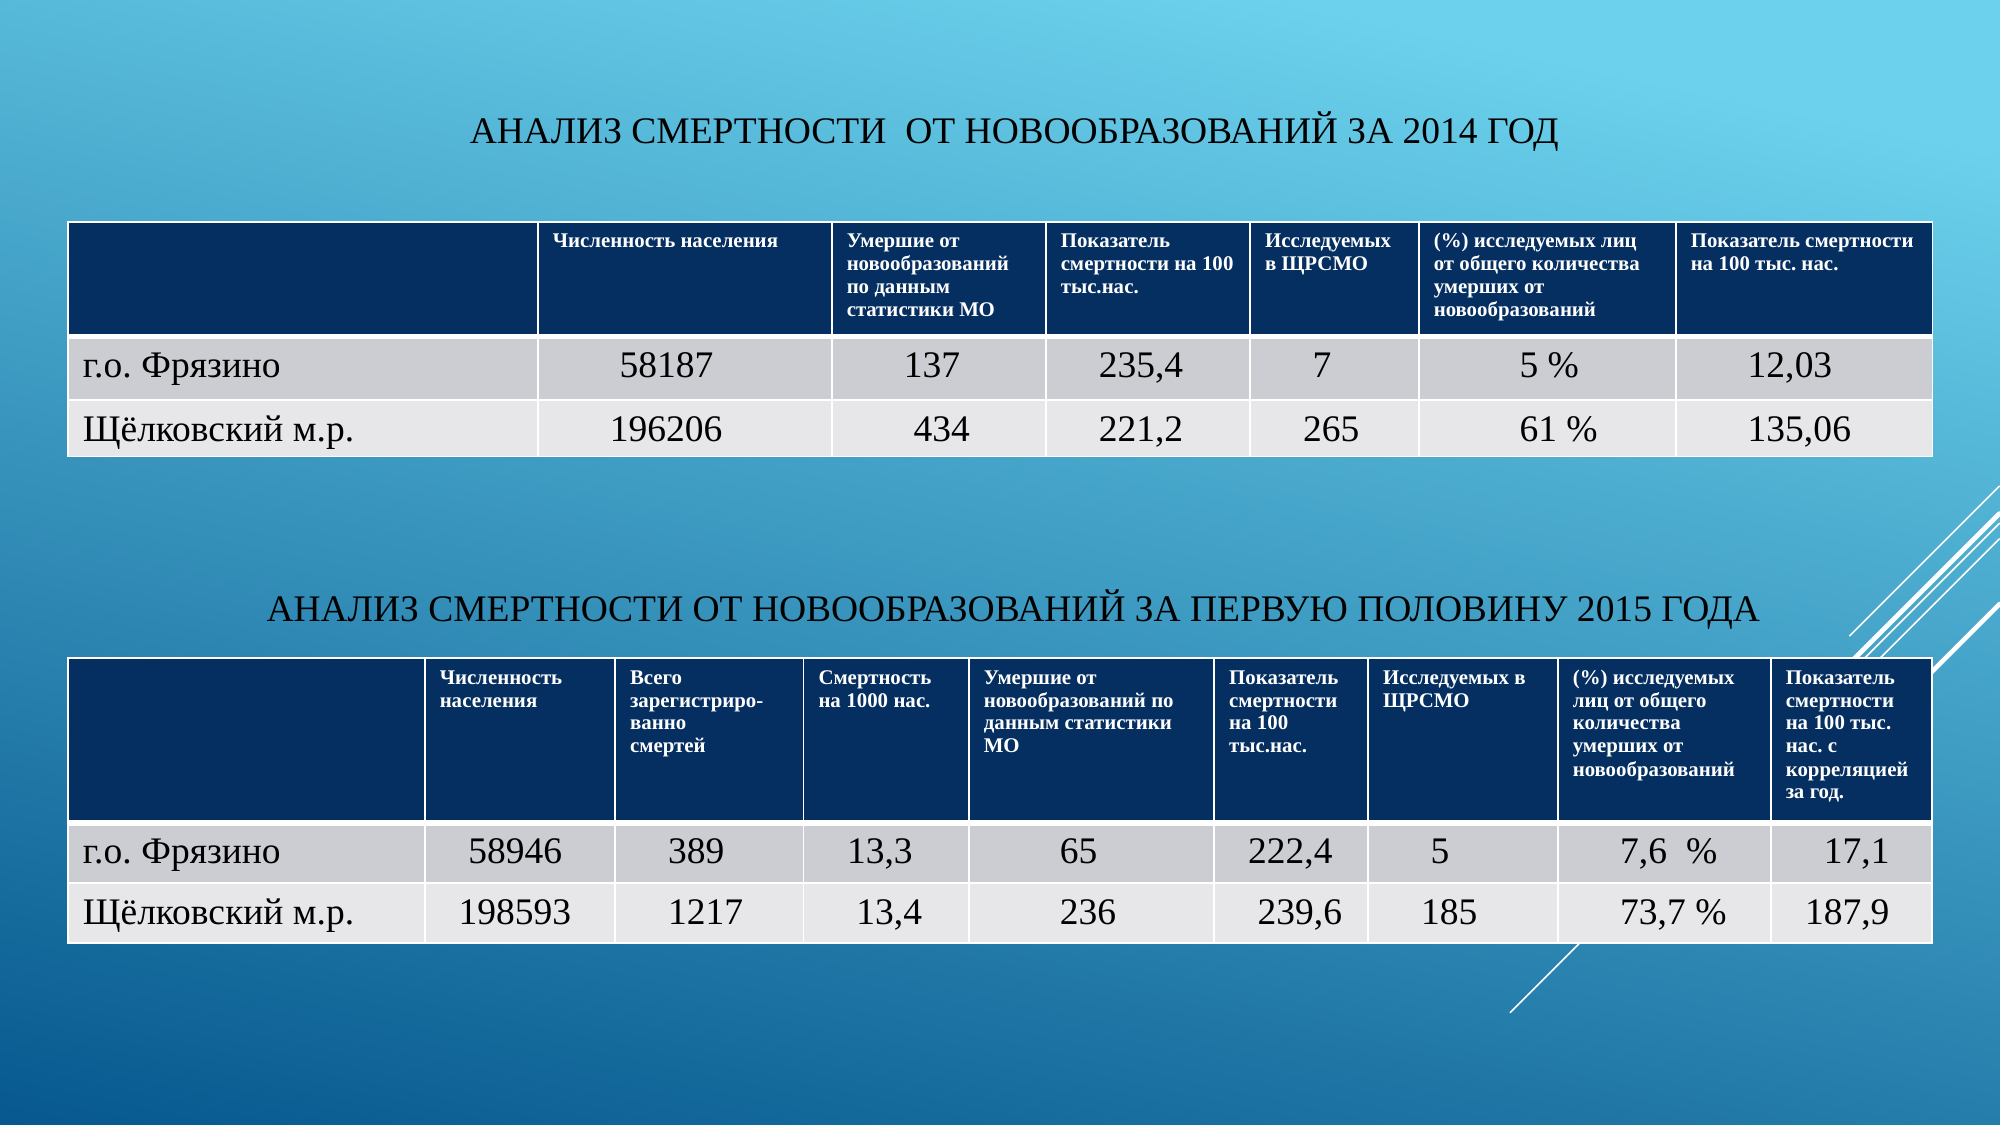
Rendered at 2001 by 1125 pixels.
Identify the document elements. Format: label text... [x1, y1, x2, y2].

table_cell 58187 [539, 339, 831, 399]
table_cell 61 % [1420, 401, 1675, 456]
table_cell 222,4 [1215, 826, 1367, 882]
table_cell 13,3 [804, 826, 968, 882]
table_cell 185 [1369, 884, 1557, 942]
table_cell 137 [833, 339, 1045, 399]
text_box АНАЛИЗ СМЕРТНОСТИ ОТ НОВООБРАЗОВАНИЙ ЗА ПЕРВУЮ ПОЛОВИНУ 2015 ГОДА [94, 531, 1933, 636]
table_cell 65 [970, 826, 1213, 882]
table_header [69, 223, 537, 334]
title Анализ смертности от новообразований за 2014 год [1, 82, 2000, 176]
table_header Показатель смертности на 100 тыс. нас. с корреляцией за год. [1772, 659, 1931, 820]
table_cell 7 [1251, 339, 1418, 399]
table_cell 235,4 [1047, 339, 1249, 399]
table_cell 5 % [1420, 339, 1675, 399]
table_header (%) исследуемых лиц от общего количества умерших от новообразований [1559, 659, 1770, 820]
table_header Исследуемых в ЩРСМО [1369, 659, 1557, 820]
table_header Исследуемых в ЩРСМО [1251, 223, 1418, 334]
table_header Показатель смертности на 100 тыс.нас. [1047, 223, 1249, 334]
table_header Умершие от новообразований по данным статистики МО [970, 659, 1213, 820]
table_header Умершие от новообразований по данным статистики МО [833, 223, 1045, 334]
table_cell 135,06 [1677, 401, 1932, 456]
table_header [69, 659, 424, 820]
table_header Показатель смертности на 100 тыс. нас. [1677, 223, 1932, 334]
table_header (%) исследуемых лиц от общего количества умерших от новообразований [1420, 223, 1675, 334]
table_cell 73,7 % [1559, 884, 1770, 942]
table_cell 13,4 [804, 884, 968, 942]
table_cell 196206 [539, 401, 831, 456]
table_cell 236 [970, 884, 1213, 942]
table_cell 17,1 [1772, 826, 1931, 882]
table_cell г.о. Фрязино [69, 826, 424, 882]
table_cell 434 [833, 401, 1045, 456]
table_cell 7,6 % [1559, 826, 1770, 882]
table_header Всего зарегистриро- ванно смертей [616, 659, 803, 820]
table_cell 58946 [426, 826, 614, 882]
table_header Показатель смертности на 100 тыс.нас. [1215, 659, 1367, 820]
table_header Численность населения [426, 659, 614, 820]
table_cell г.о. Фрязино [69, 339, 537, 399]
table_cell 239,6 [1215, 884, 1367, 942]
table_cell 265 [1251, 401, 1418, 456]
table_cell 12,03 [1677, 339, 1932, 399]
table_cell Щёлковский м.р. [69, 884, 424, 942]
table_cell 198593 [426, 884, 614, 942]
table_cell 5 [1369, 826, 1557, 882]
table_header Численность населения [539, 223, 831, 334]
table_header Смертность на 1000 нас. [804, 659, 968, 820]
table_cell Щёлковский м.р. [69, 401, 537, 456]
table_cell 187,9 [1772, 884, 1931, 942]
table_cell 1217 [616, 884, 803, 942]
table_cell 389 [616, 826, 803, 882]
table_cell 221,2 [1047, 401, 1249, 456]
